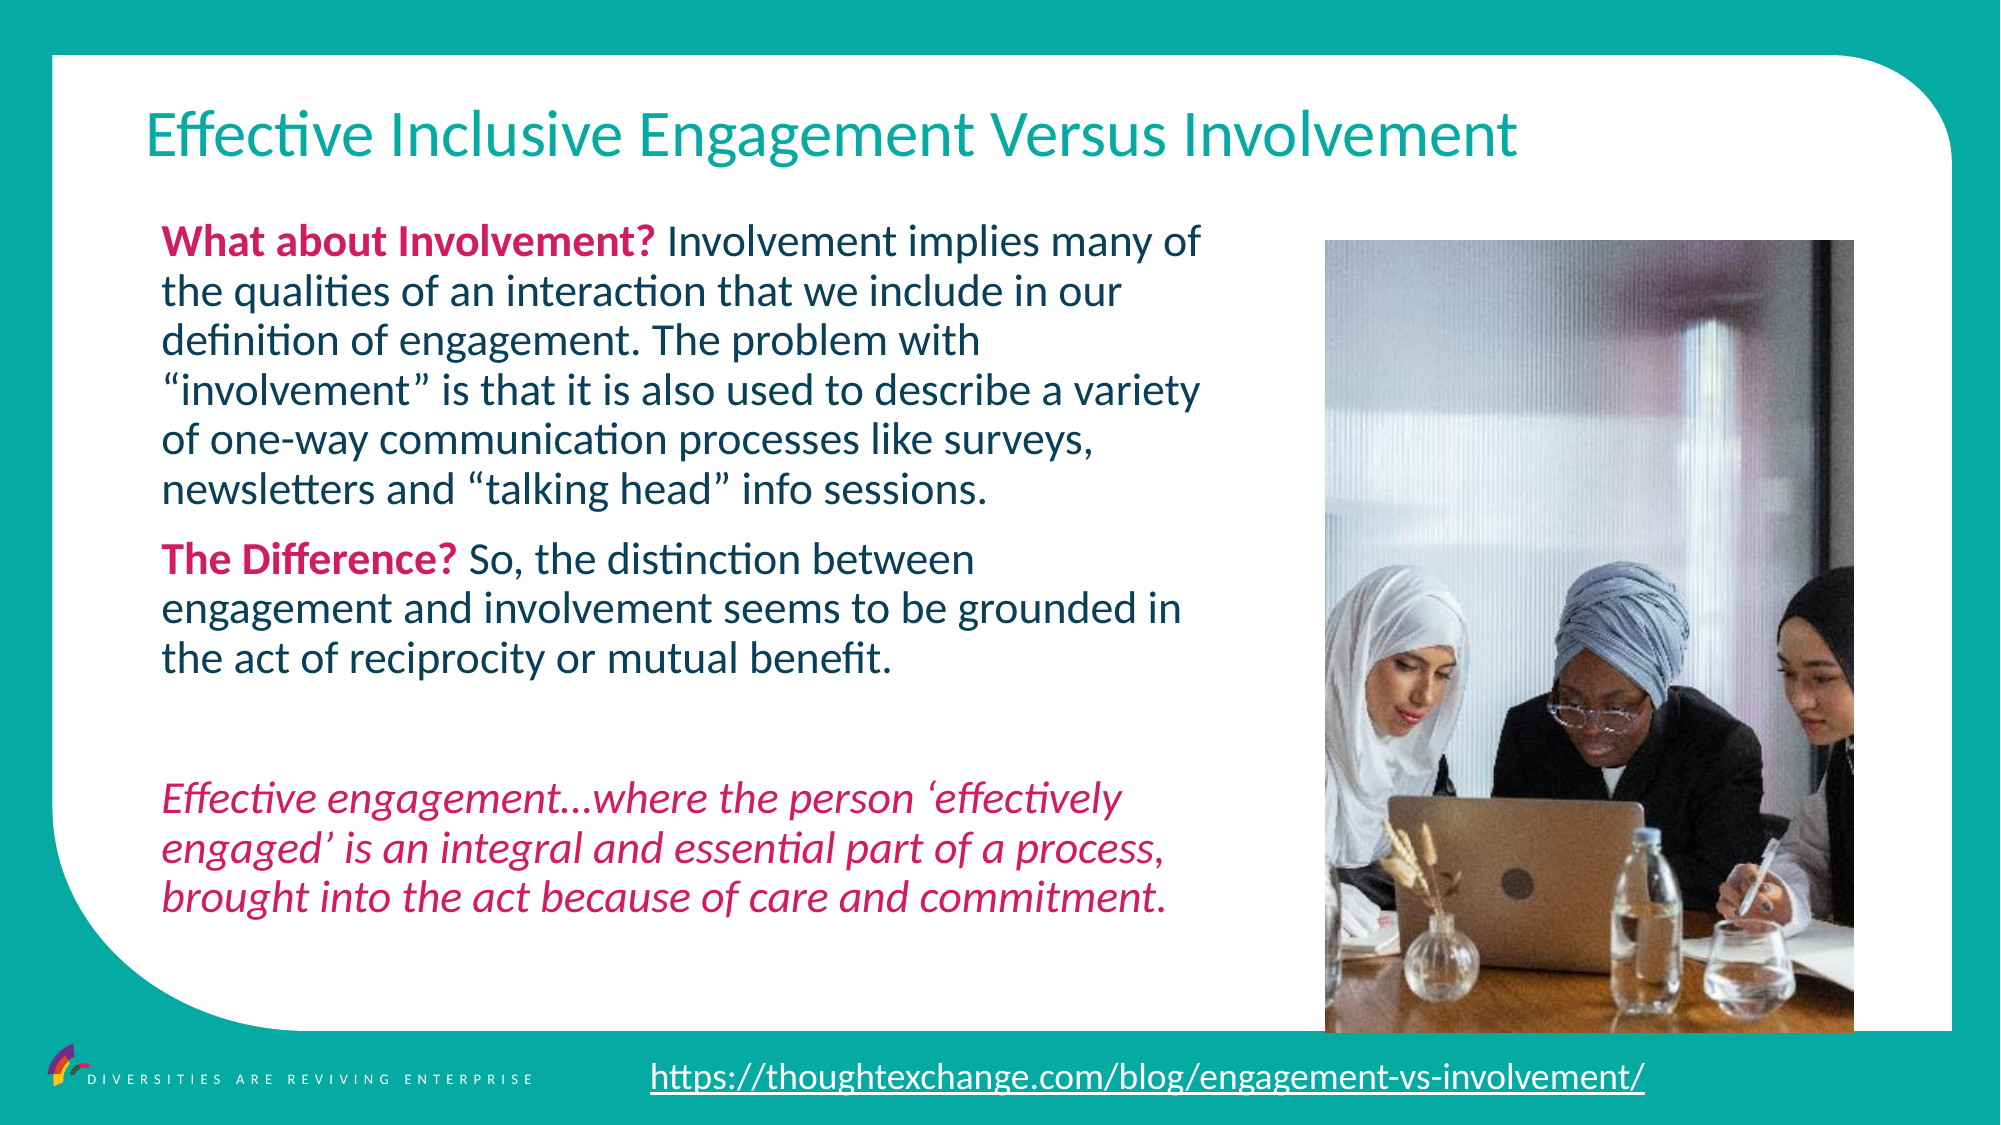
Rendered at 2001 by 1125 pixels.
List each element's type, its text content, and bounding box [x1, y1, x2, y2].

picture [1325, 240, 1854, 1033]
list What about Involvement? Involvement implies many of the qualities of an interaction that we include in our definition of engagement. The problem with “involvement” is that it is also used to describe a variety of one-way communication processes like surveys, newsletters and “talking head” info sessions. The Difference? So, the distinction between engagement and involvement seems to be grounded in the act of reciprocity or mutual benefit. Effective engagement…where the person ‘effectively engaged’ is an integral and essential part of a process, brought into the act because of care and commitment. [146, 224, 1225, 842]
list Effective Inclusive Engagement Versus Involvement [130, 91, 1980, 224]
text_box https://thoughtexchange.com/blog/engagement-vs-involvement/ [634, 1044, 1921, 1105]
